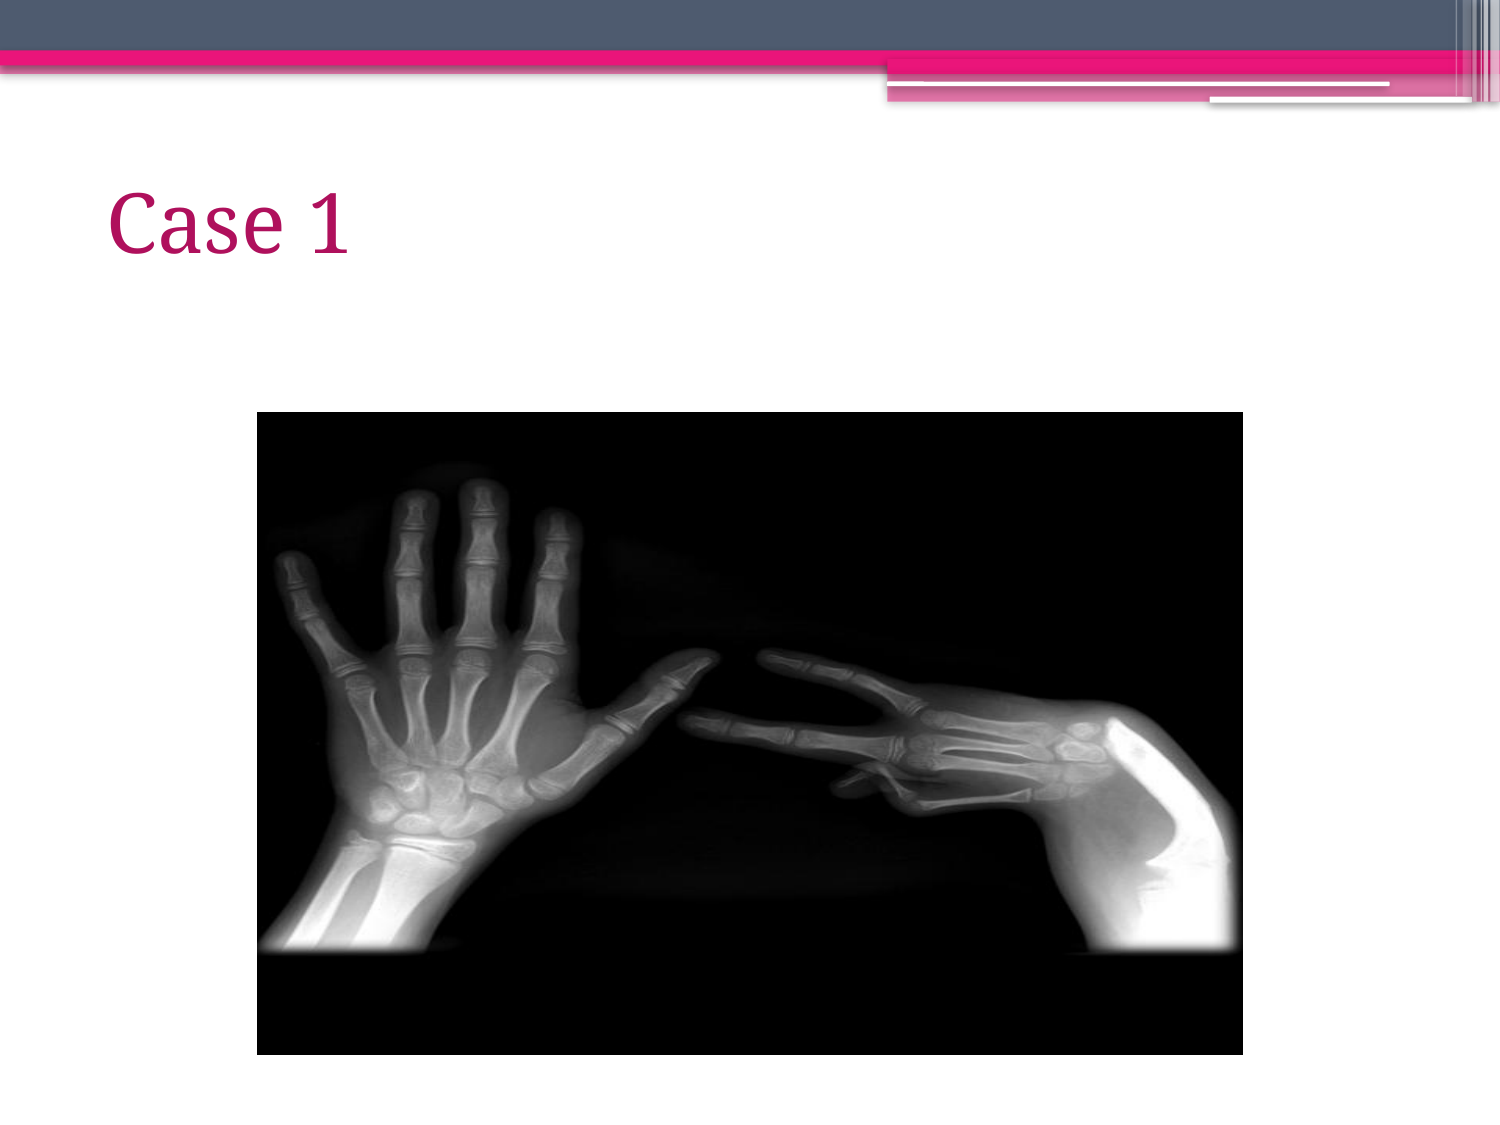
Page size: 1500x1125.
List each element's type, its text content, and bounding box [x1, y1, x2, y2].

text_box Case 1 [91, 162, 369, 278]
picture [257, 412, 1243, 1055]
